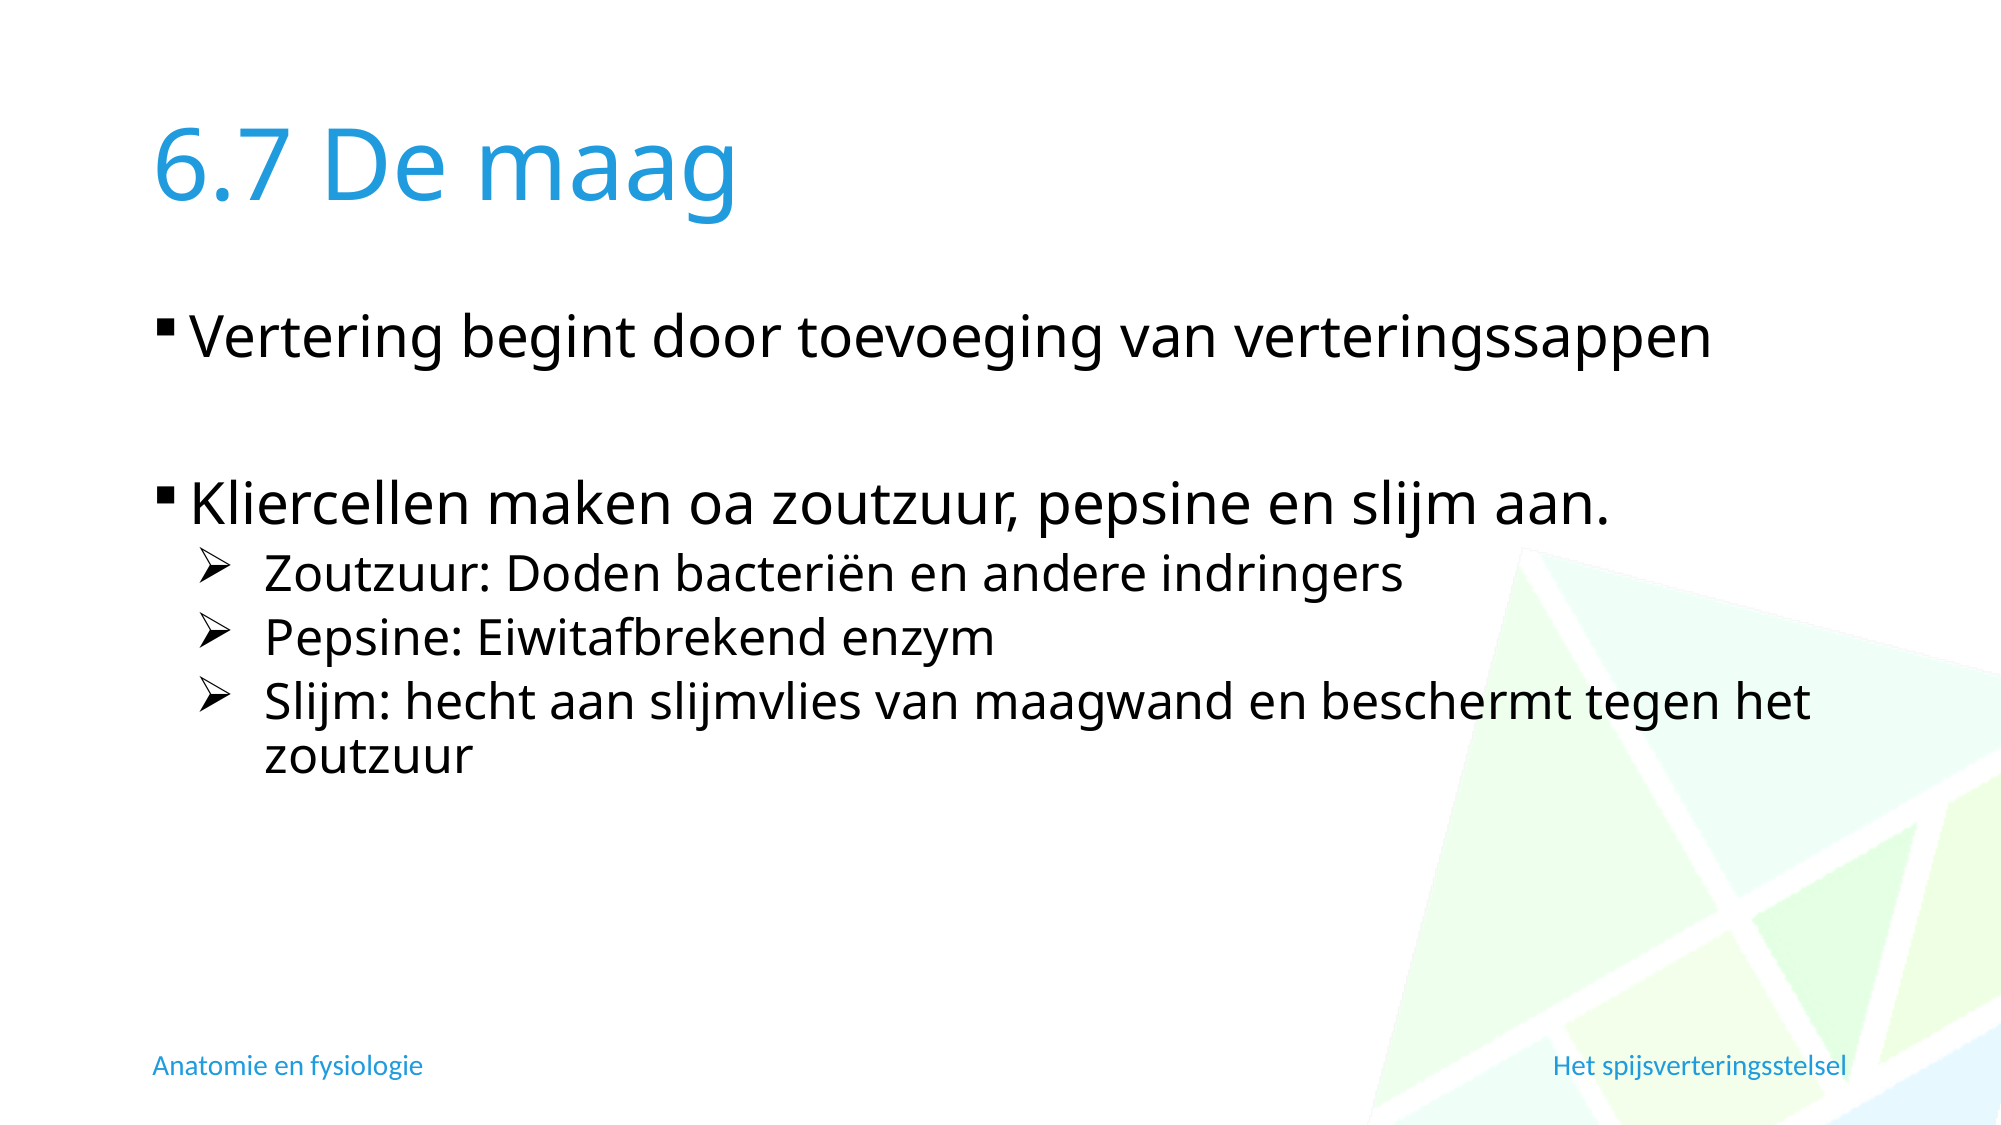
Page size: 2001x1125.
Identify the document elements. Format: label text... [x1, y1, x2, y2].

list Anatomie en fysiologie [137, 1042, 588, 1103]
list Het spijsverteringsstelsel [1412, 1042, 1863, 1103]
title 6.7 De maag [137, 59, 1863, 278]
list Vertering begint door toevoeging van verteringssappen Kliercellen maken oa zoutzuur, pepsine en slijm aan. Zoutzuur: Doden bacteriën en andere indringers Pepsine: Eiwitafbrekend enzym Slijm: hecht aan slijmvlies van maagwand en beschermt tegen het zoutzuur [137, 299, 1863, 1014]
